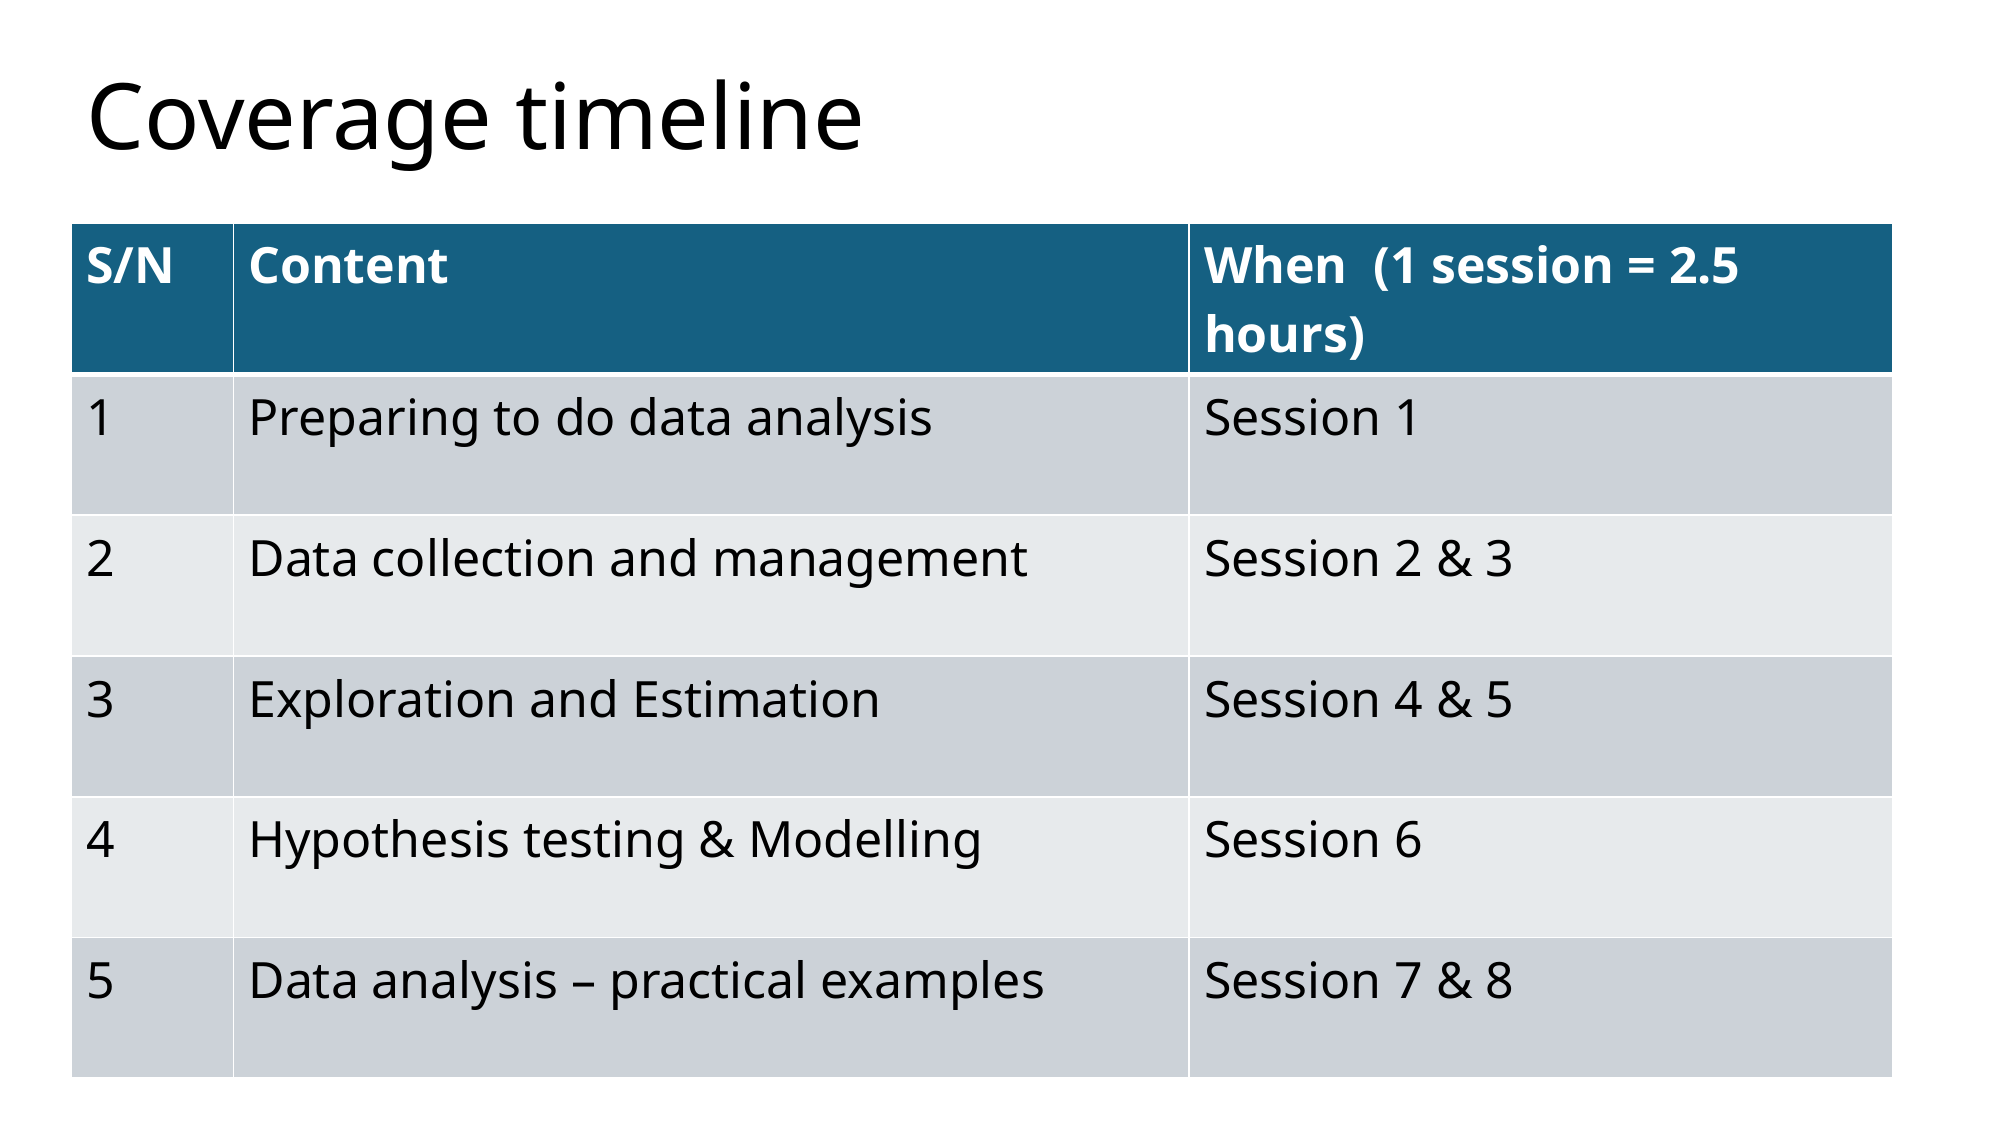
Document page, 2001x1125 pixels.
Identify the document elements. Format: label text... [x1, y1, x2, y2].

table_cell Session 1 [1190, 377, 1892, 514]
table_cell Session 2 & 3 [1190, 516, 1892, 655]
table_cell Exploration and Estimation [234, 657, 1188, 796]
table_cell Session 6 [1190, 798, 1892, 937]
table_cell Hypothesis testing & Modelling [234, 798, 1188, 937]
table_cell 1 [72, 377, 233, 514]
table_cell Session 4 & 5 [1190, 657, 1892, 796]
table_header S/N [72, 224, 233, 372]
table_header When (1 session = 2.5 hours) [1190, 224, 1892, 372]
table_cell 4 [72, 798, 233, 937]
table_cell Preparing to do data analysis [234, 377, 1188, 514]
table_cell Session 7 & 8 [1190, 938, 1892, 1077]
title Coverage timeline [71, 45, 1797, 196]
table_cell Data analysis – practical examples [234, 938, 1188, 1077]
table_cell 5 [72, 938, 233, 1077]
table_header Content [234, 224, 1188, 372]
table_cell 2 [72, 516, 233, 655]
table_cell Data collection and management [234, 516, 1188, 655]
table_cell 3 [72, 657, 233, 796]
